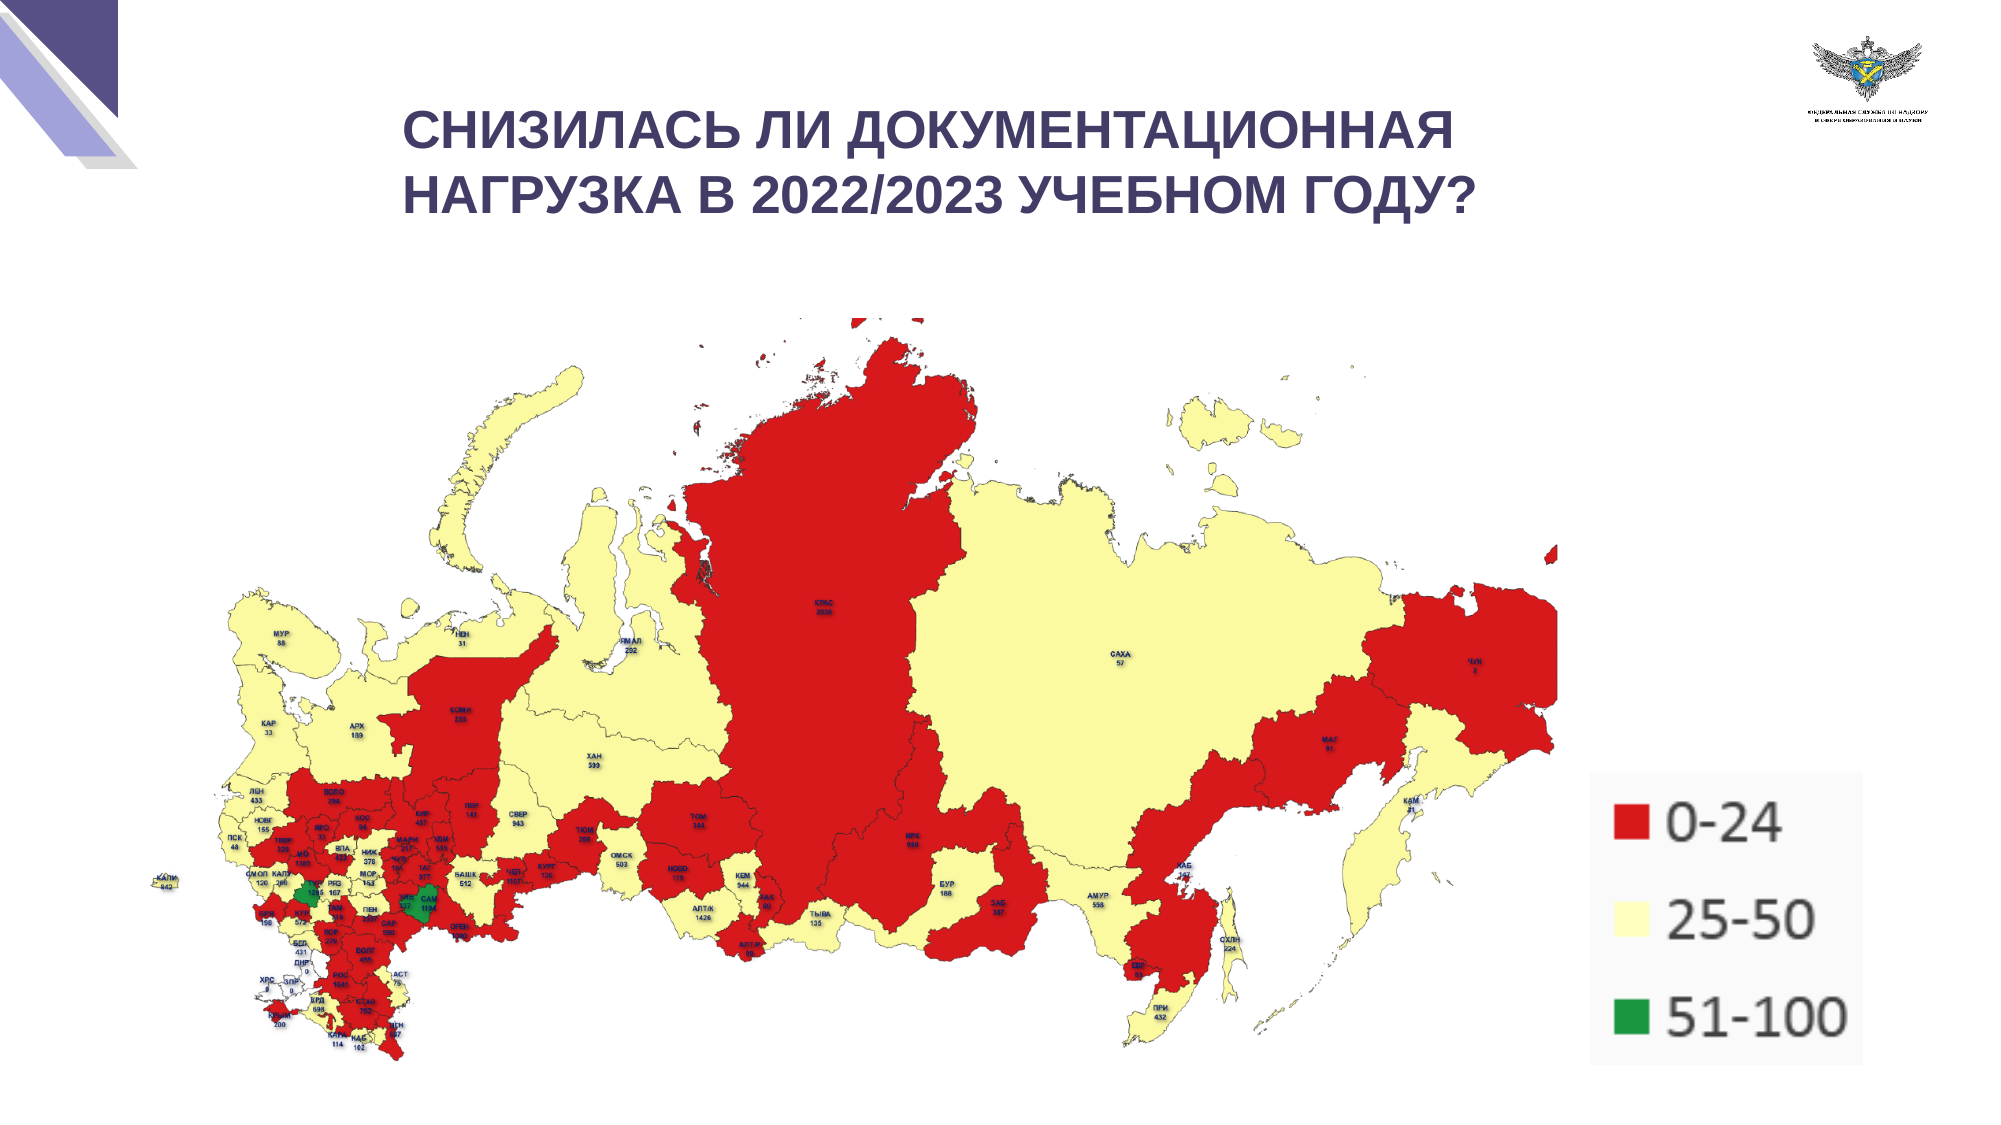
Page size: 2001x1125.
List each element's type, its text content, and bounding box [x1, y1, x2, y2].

picture [0, 318, 1942, 1105]
picture [1808, 35, 1928, 122]
text_box СНИЗИЛАСЬ ЛИ ДОКУМЕНТАЦИОННАЯ НАГРУЗКА В 2022/2023 УЧЕБНОМ ГОДУ? [387, 88, 1563, 232]
